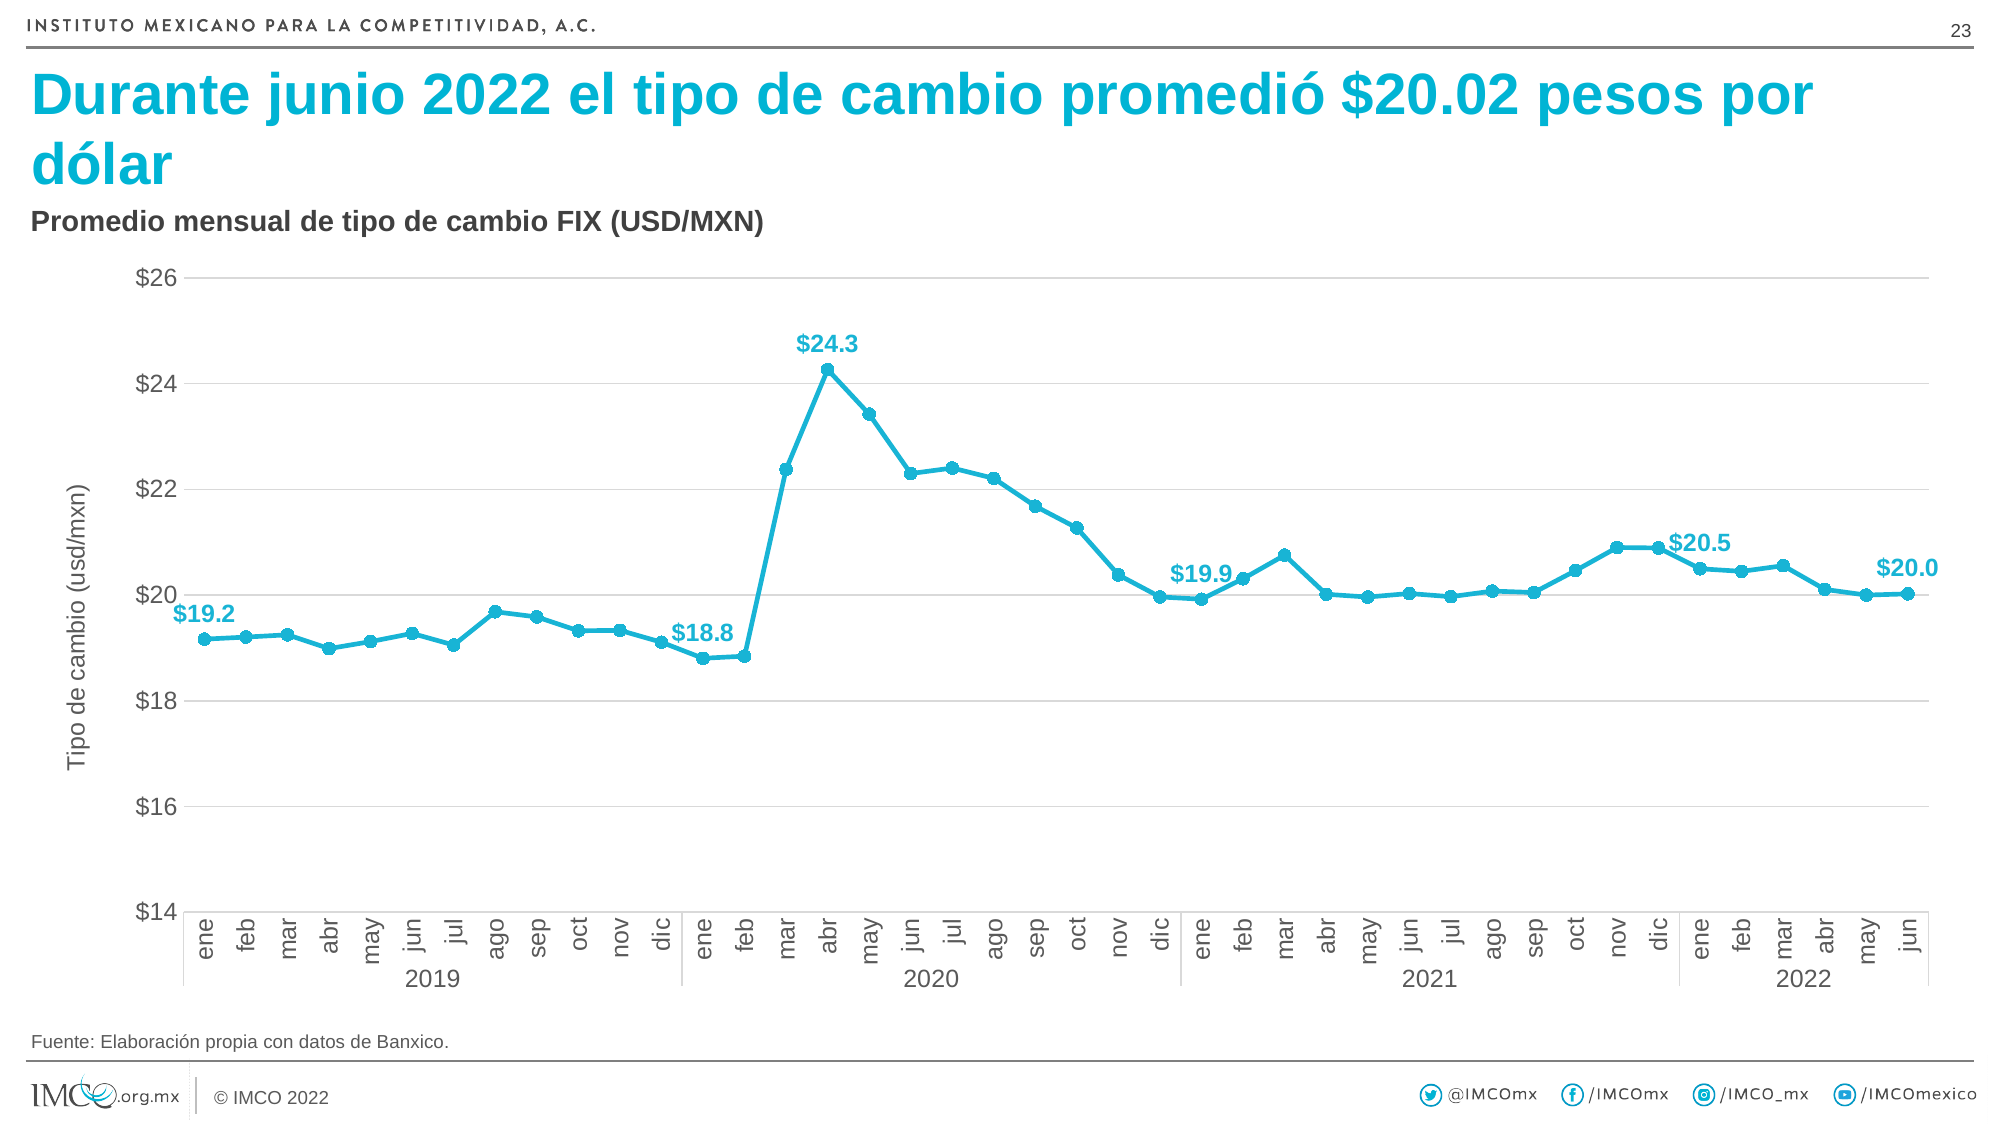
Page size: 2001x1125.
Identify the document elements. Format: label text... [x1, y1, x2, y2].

slide_number 22 [1536, 10, 1987, 71]
picture [19, 1060, 190, 1120]
picture [20, 10, 602, 42]
list Fuente: Elaboración propia con datos de Banxico. [15, 1018, 1965, 1060]
picture [1406, 1055, 1988, 1125]
title Durante junio 2022 el tipo de cambio promedió $20.02 pesos por dólar [16, 50, 1916, 204]
chart [28, 249, 1968, 1008]
text_box Promedio mensual de tipo de cambio FIX (USD/MXN) [15, 195, 1872, 245]
